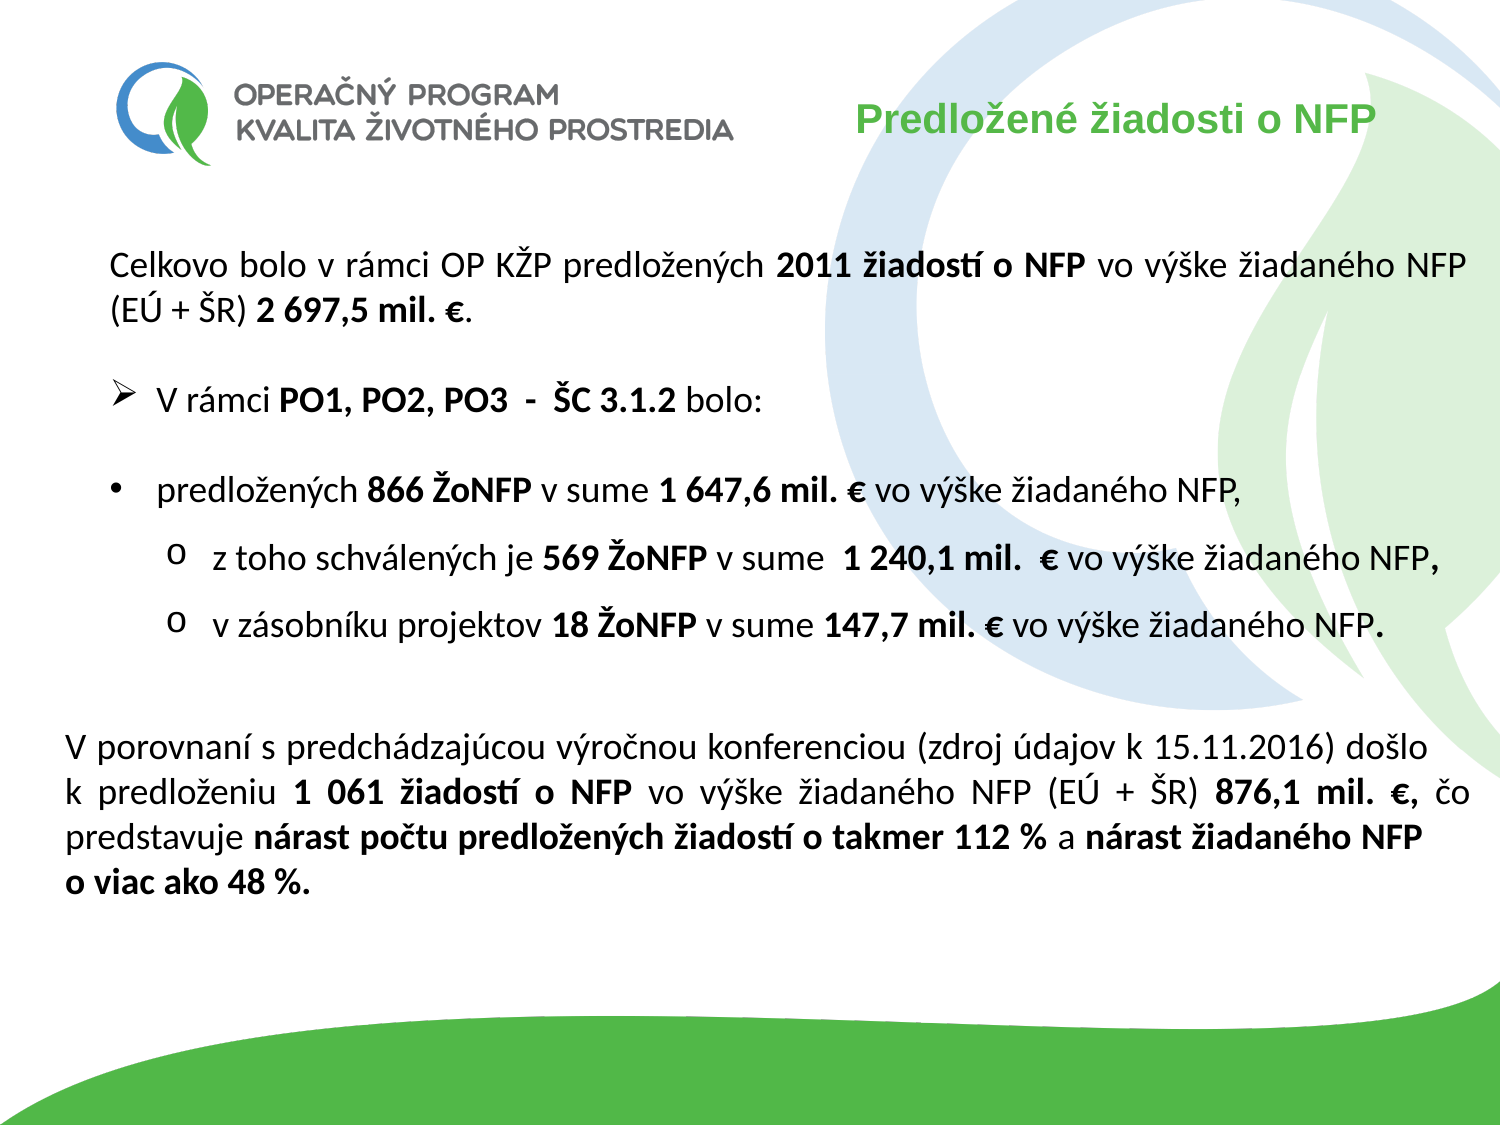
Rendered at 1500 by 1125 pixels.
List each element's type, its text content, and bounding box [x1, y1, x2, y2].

picture [0, 0, 1500, 1125]
title Predložené žiadosti o NFP [763, 64, 1470, 175]
text_box Celkovo bolo v rámci OP KŽP predložených 2011 žiadostí o NFP vo výške žiadaného NFP (EÚ + ŠR) 2 697,5 mil. €. V rámci PO1, PO2, PO3 - ŠC 3.1.2 bolo: predložených 866 ŽoNFP v sume 1 647,6 mil. € vo výške žiadaného NFP, z toho schválených je 569 ŽoNFP v sume 1 240,1 mil. € vo výške žiadaného NFP, v zásobníku projektov 18 ŽoNFP v sume 147,7 mil. € vo výške žiadaného NFP. [94, 232, 1482, 653]
text_box V porovnaní s predchádzajúcou výročnou konferenciou (zdroj údajov k 15.11.2016) došlo k predloženiu 1 061 žiadostí o NFP vo výške žiadaného NFP (EÚ + ŠR) 876,1 mil. €, čo predstavuje nárast počtu predložených žiadostí o takmer 112 % a nárast žiadaného NFP o viac ako 48 %. [50, 714, 1486, 909]
